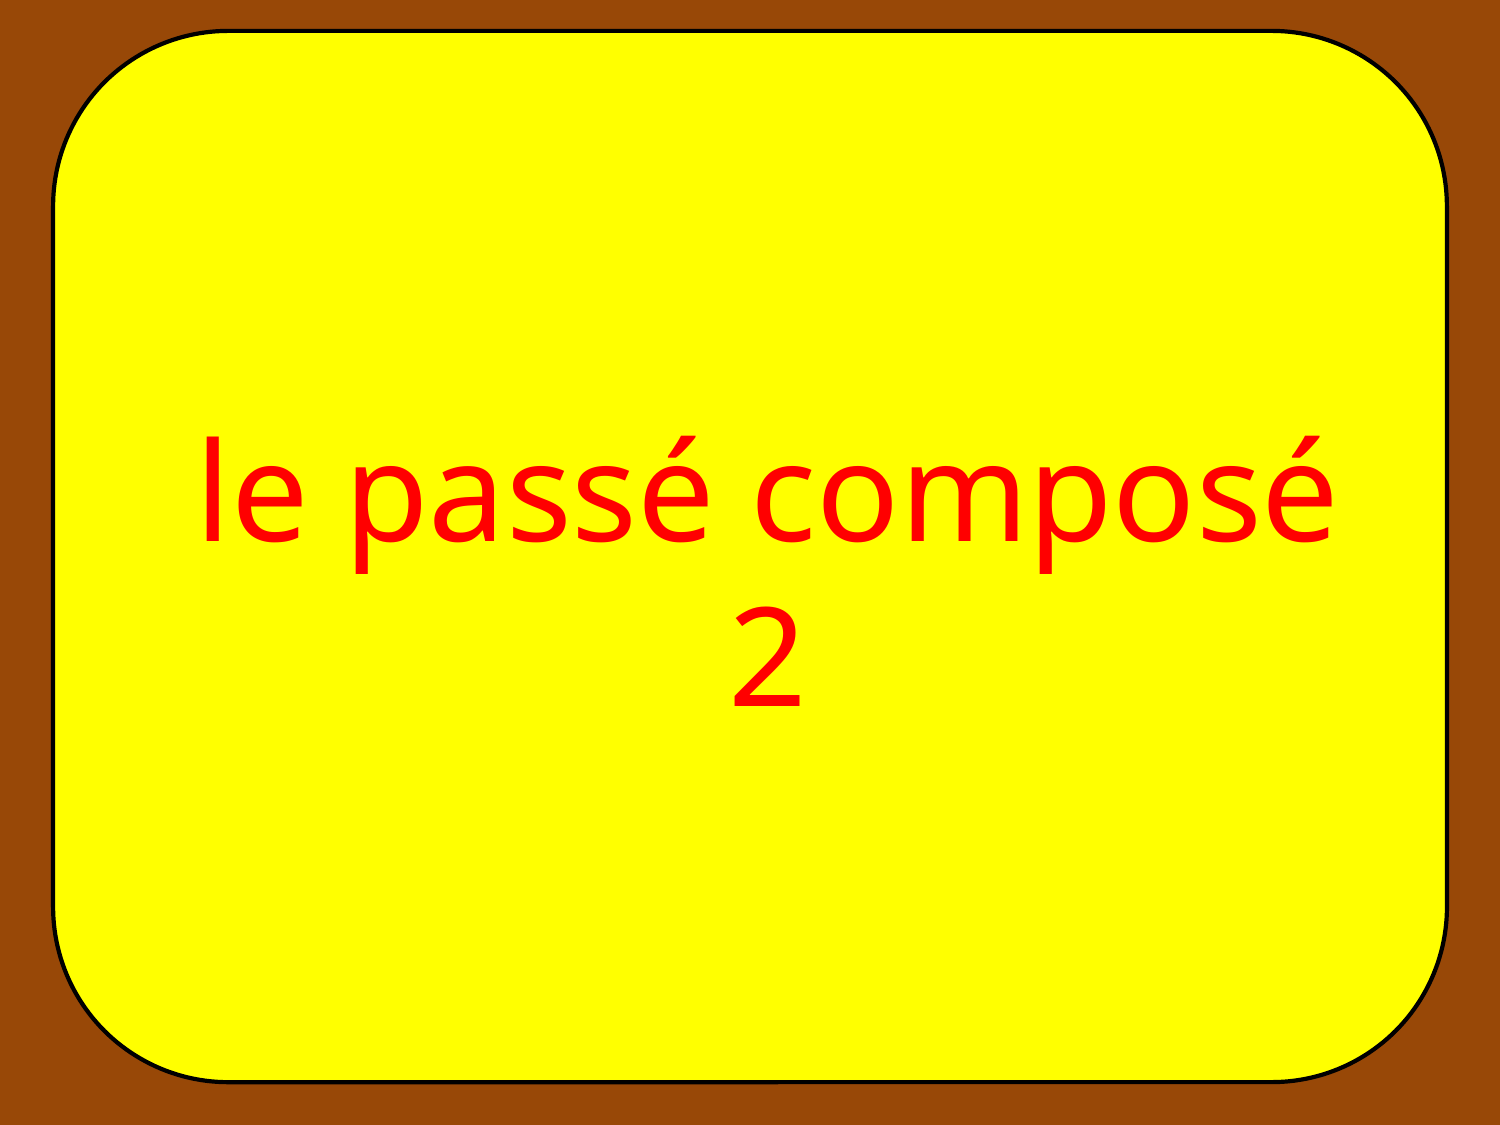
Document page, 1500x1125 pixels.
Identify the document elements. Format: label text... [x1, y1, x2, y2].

text_box le passé composé 2 [159, 397, 1376, 742]
text_box [50, 28, 1450, 1085]
